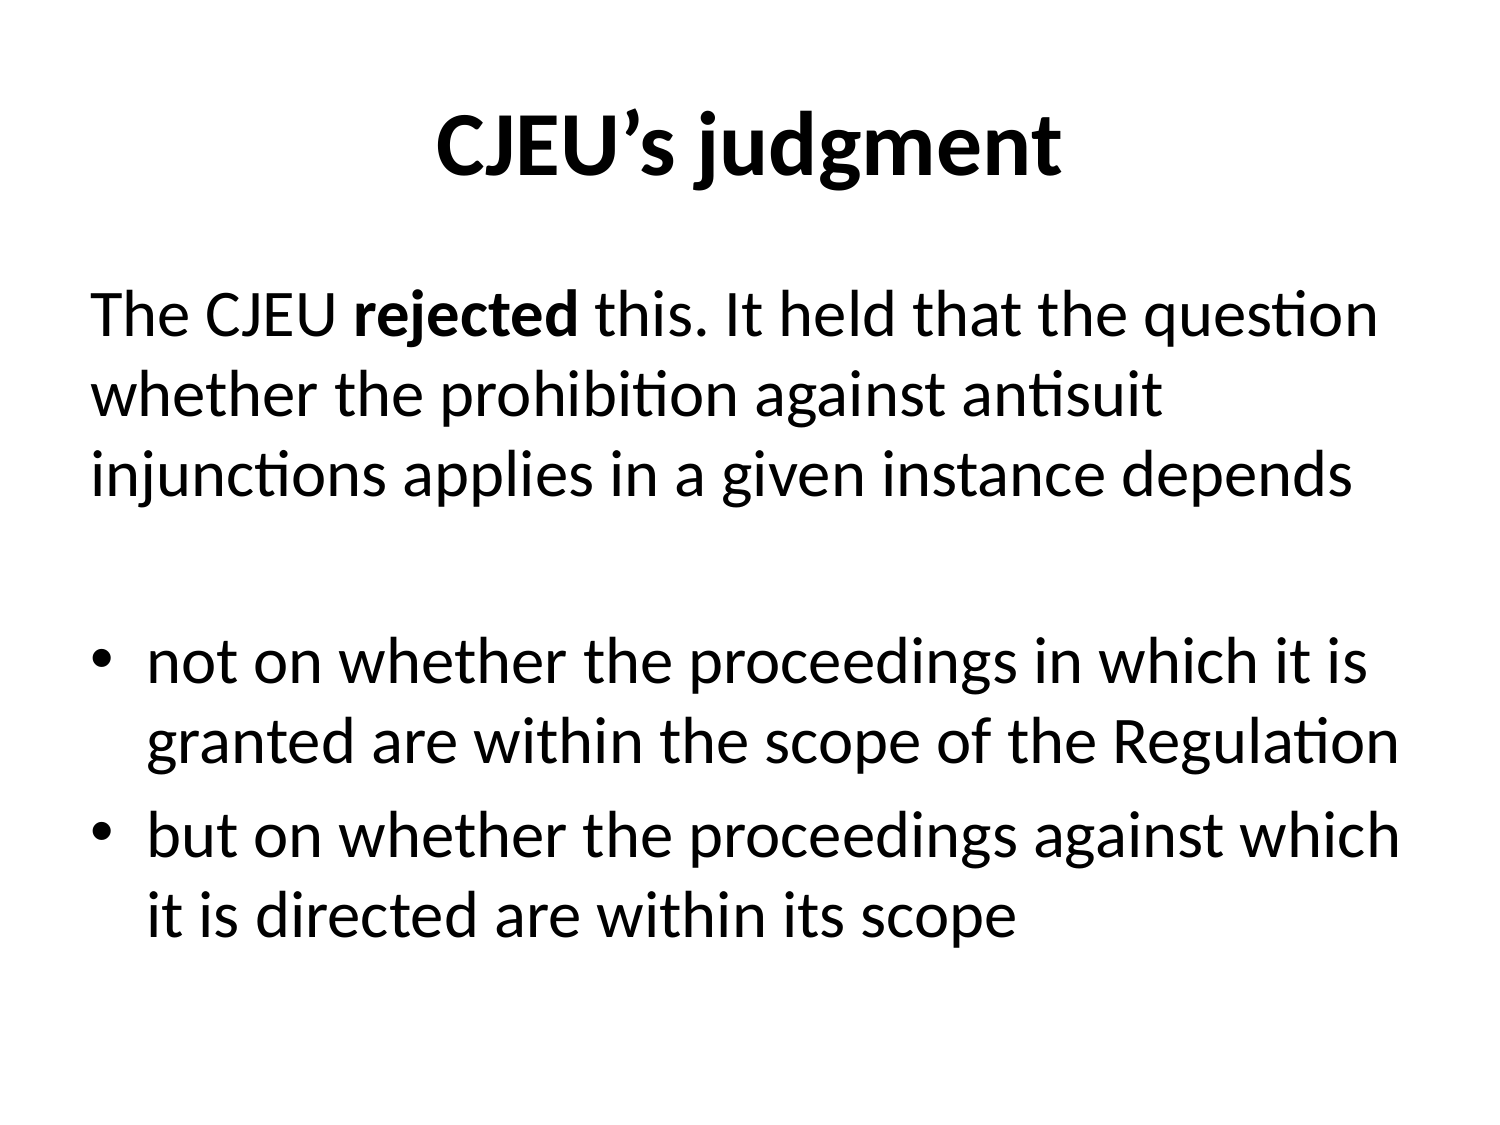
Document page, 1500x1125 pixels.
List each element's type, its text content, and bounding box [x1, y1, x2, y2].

title CJEU’s judgment [75, 45, 1425, 233]
list The CJEU rejected this. It held that the question whether the prohibition against antisuit injunctions applies in a given instance depends not on whether the proceedings in which it is granted are within the scope of the Regulation but on whether the proceedings against which it is directed are within its scope [75, 262, 1425, 1005]
